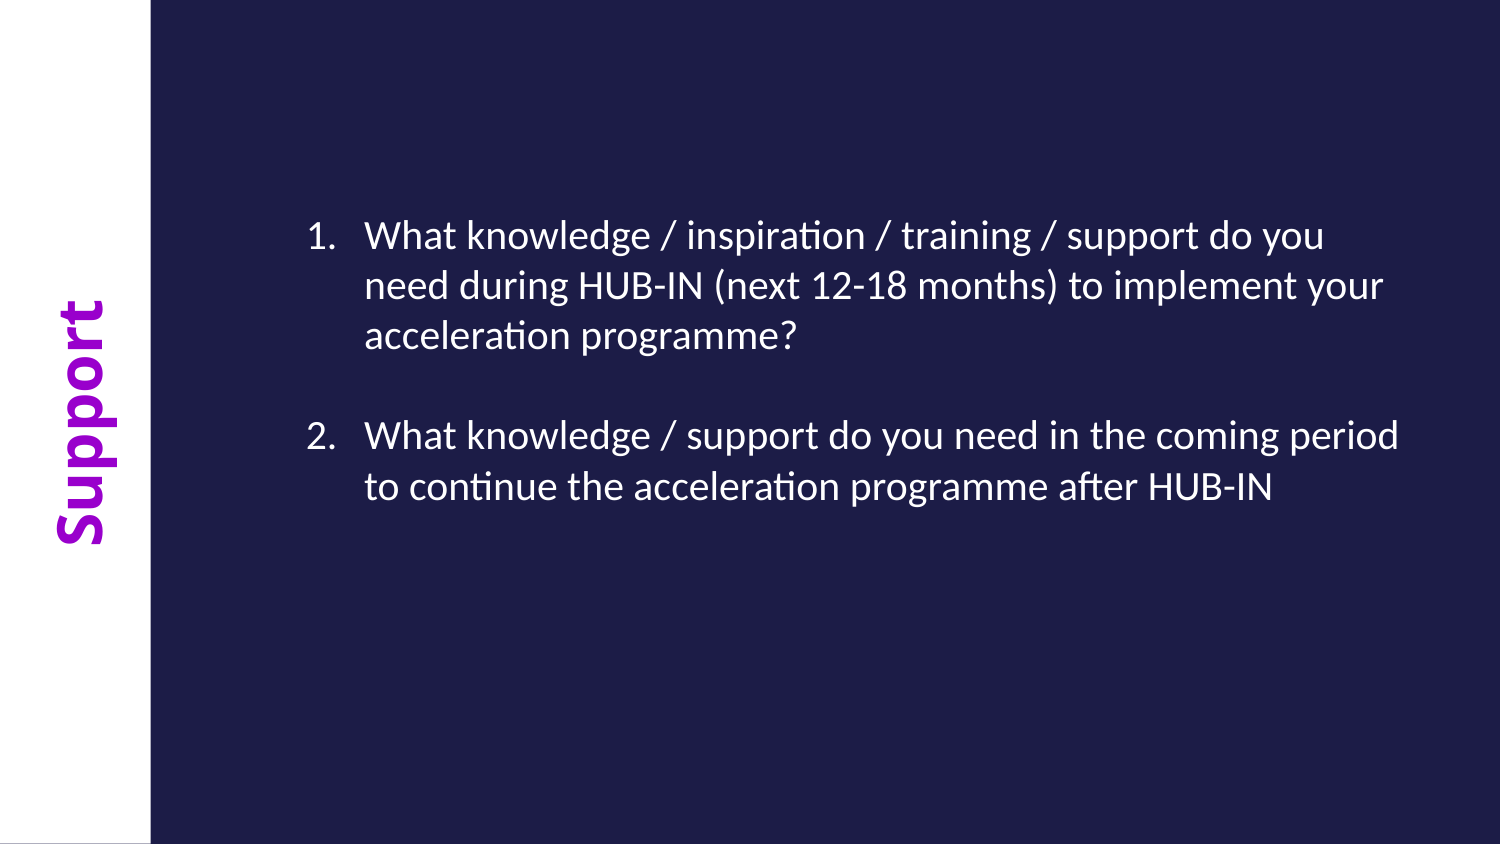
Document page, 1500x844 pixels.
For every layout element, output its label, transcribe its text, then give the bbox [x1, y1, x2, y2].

list What knowledge / inspiration / training / support do you need during HUB-IN (next 12-18 months) to implement your acceleration programme? What knowledge / support do you need in the coming period to continue the acceleration programme after HUB-IN [274, 200, 1433, 764]
title Support [32, 52, 128, 795]
